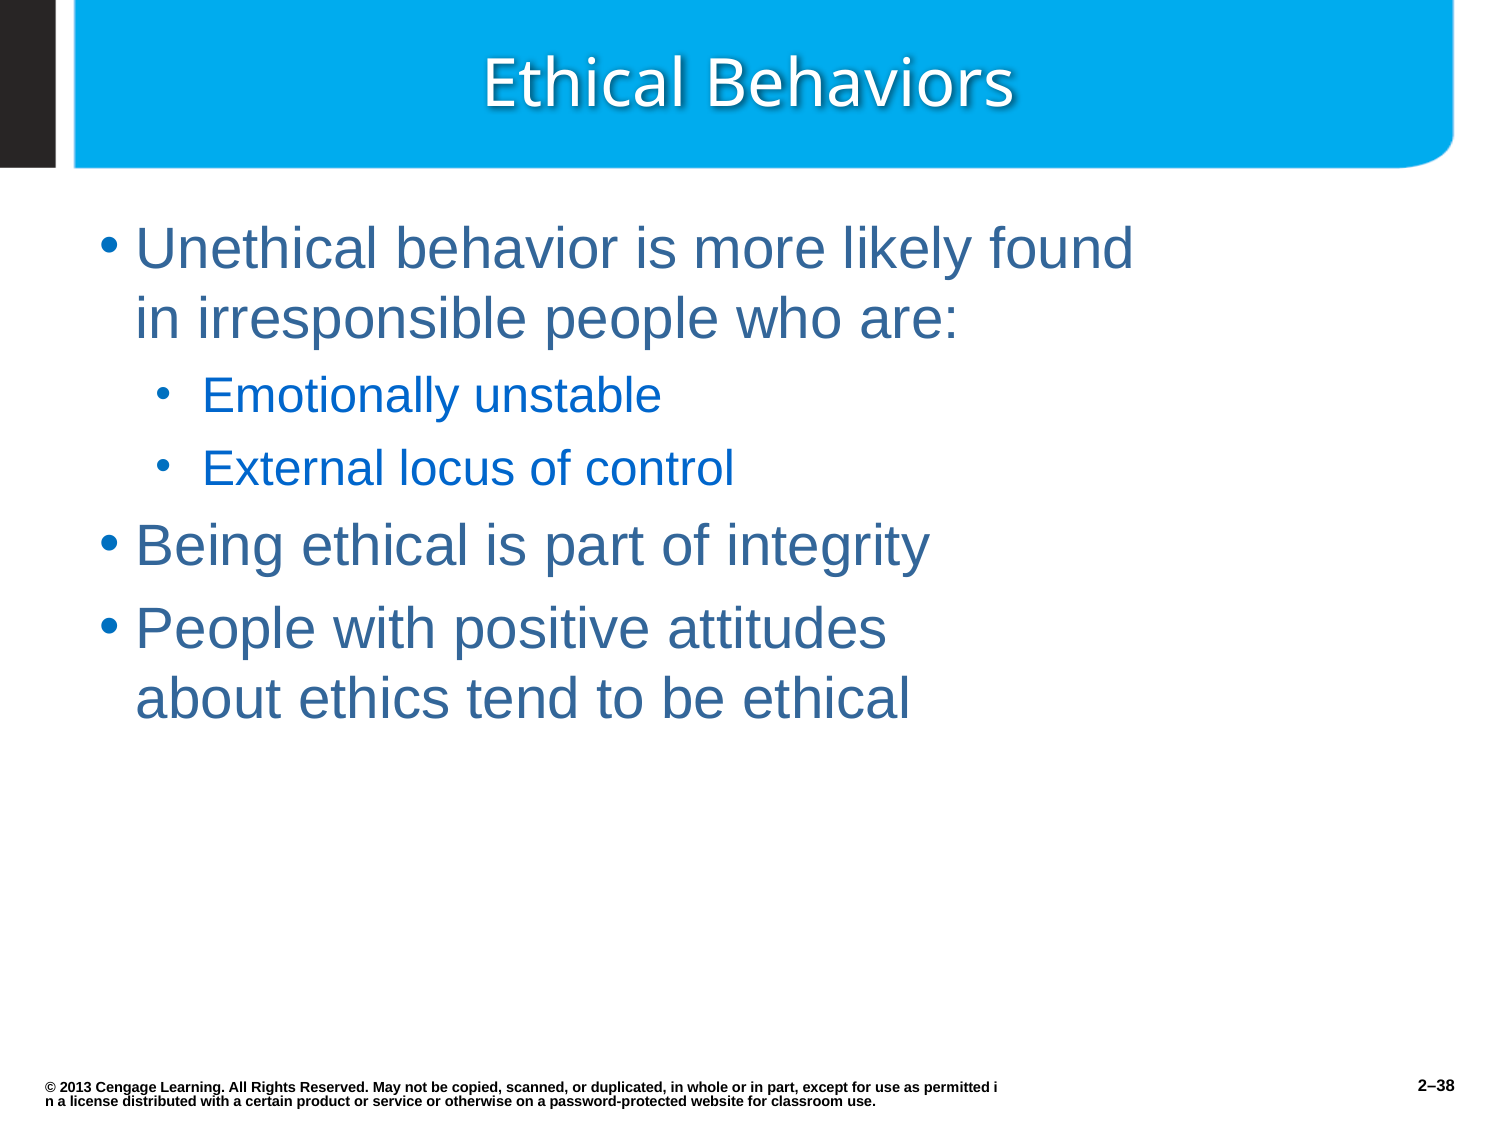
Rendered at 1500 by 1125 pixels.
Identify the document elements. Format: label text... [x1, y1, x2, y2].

picture [0, 0, 1456, 171]
title Ethical Behaviors [85, 32, 1411, 128]
slide_number 2–38 [1092, 1042, 1455, 1103]
footer © 2013 Cengage Learning. All Rights Reserved. May not be copied, scanned, or duplicated, in whole or in part, except for use as permitted in a license distributed with a certain product or service or otherwise on a password-protected website for classroom use. [45, 1042, 1005, 1103]
list Unethical behavior is more likely found in irresponsible people who are: Emotionally unstable External locus of control Being ethical is part of integrity People with positive attitudes about ethics tend to be ethical [84, 202, 1170, 1043]
